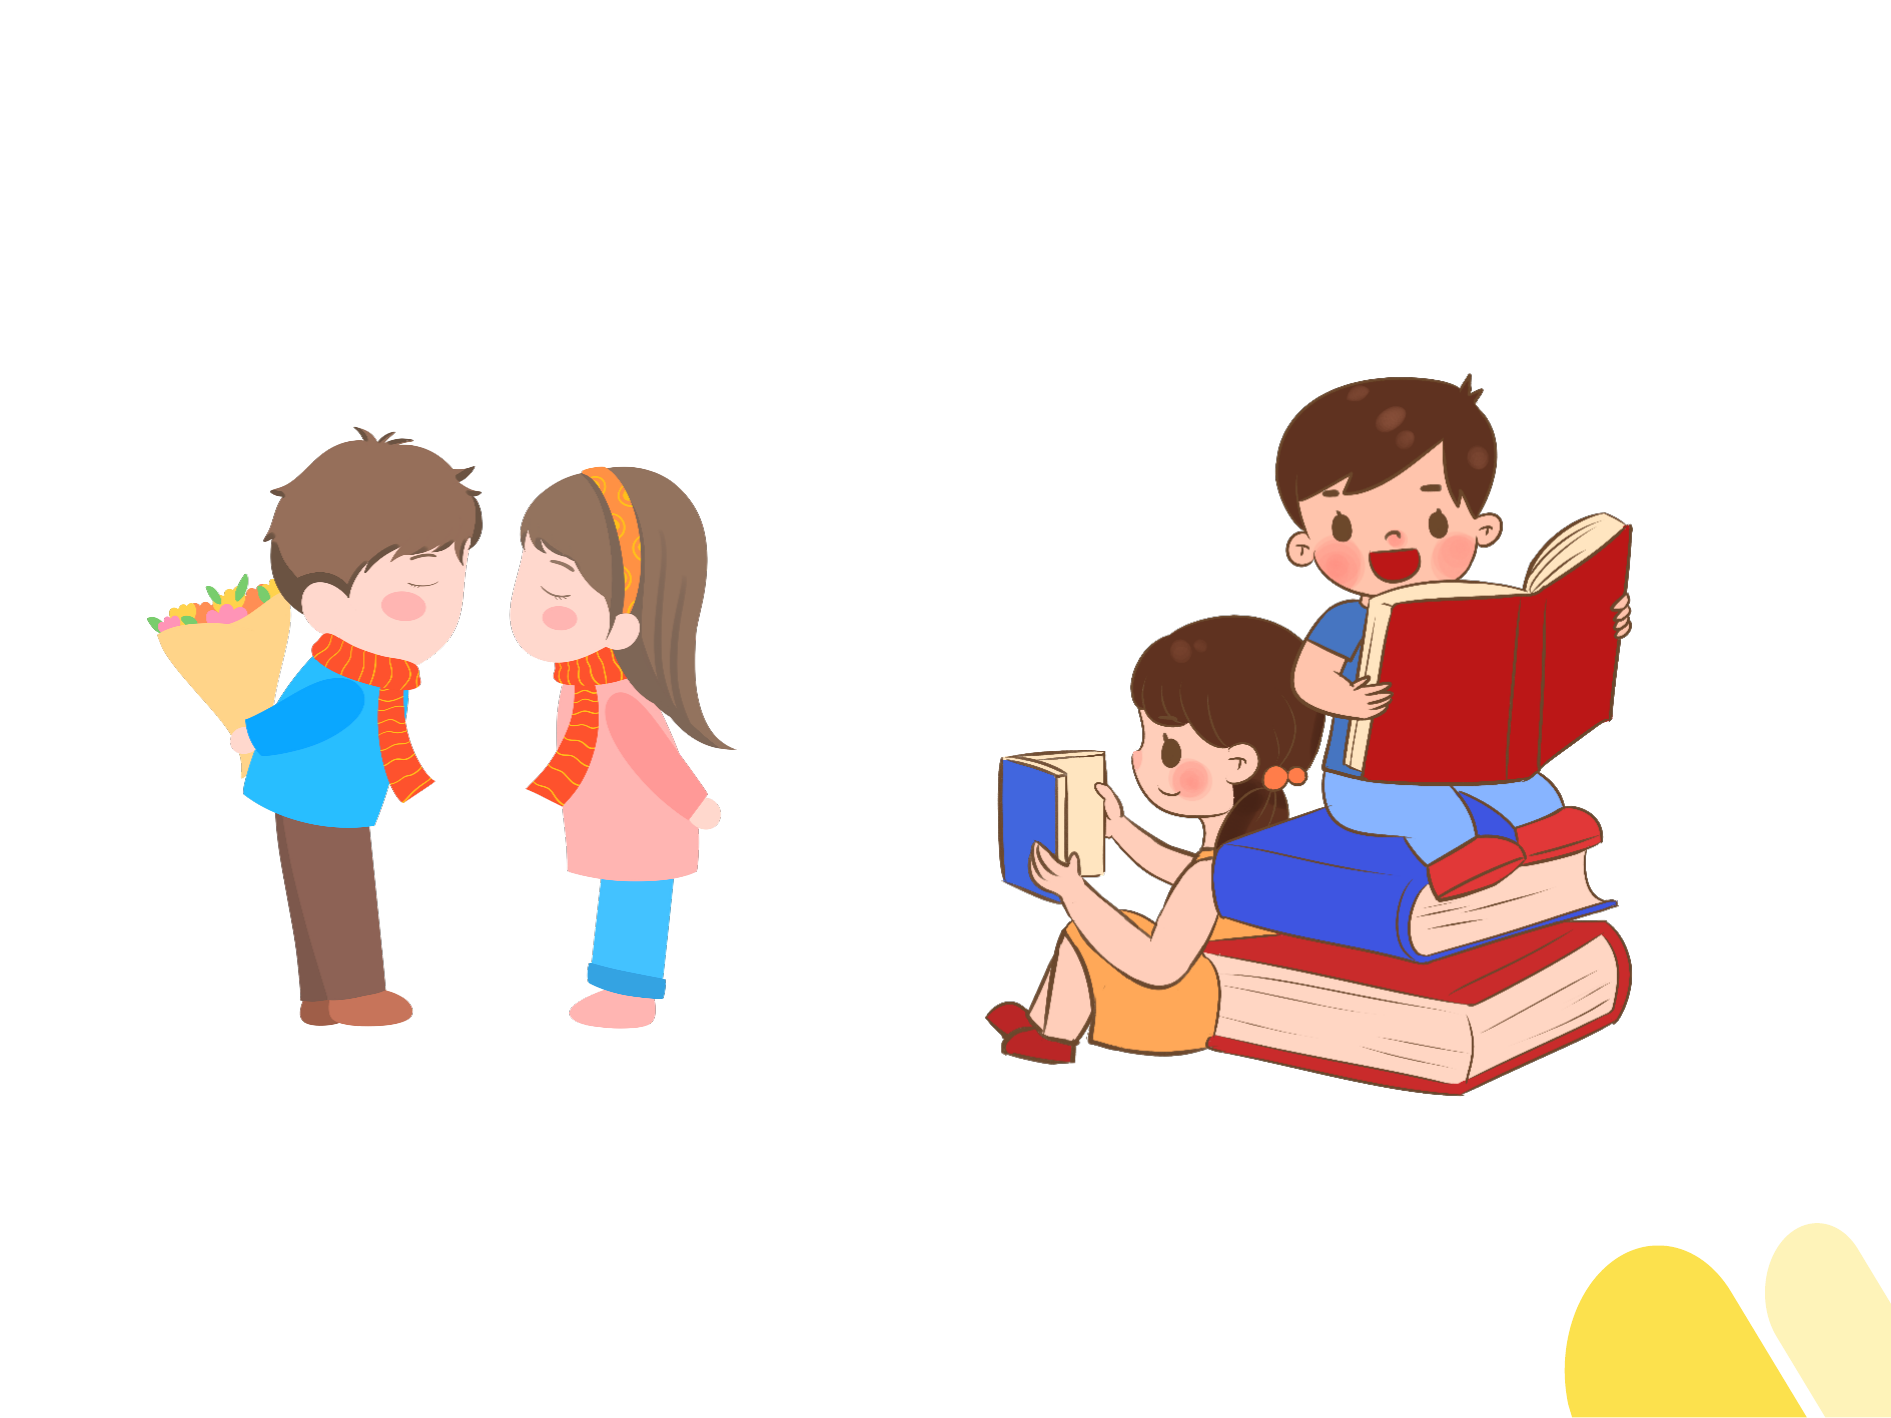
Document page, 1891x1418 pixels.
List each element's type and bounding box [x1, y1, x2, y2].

text_box [1564, 1223, 1891, 1418]
picture [47, 295, 1751, 1181]
